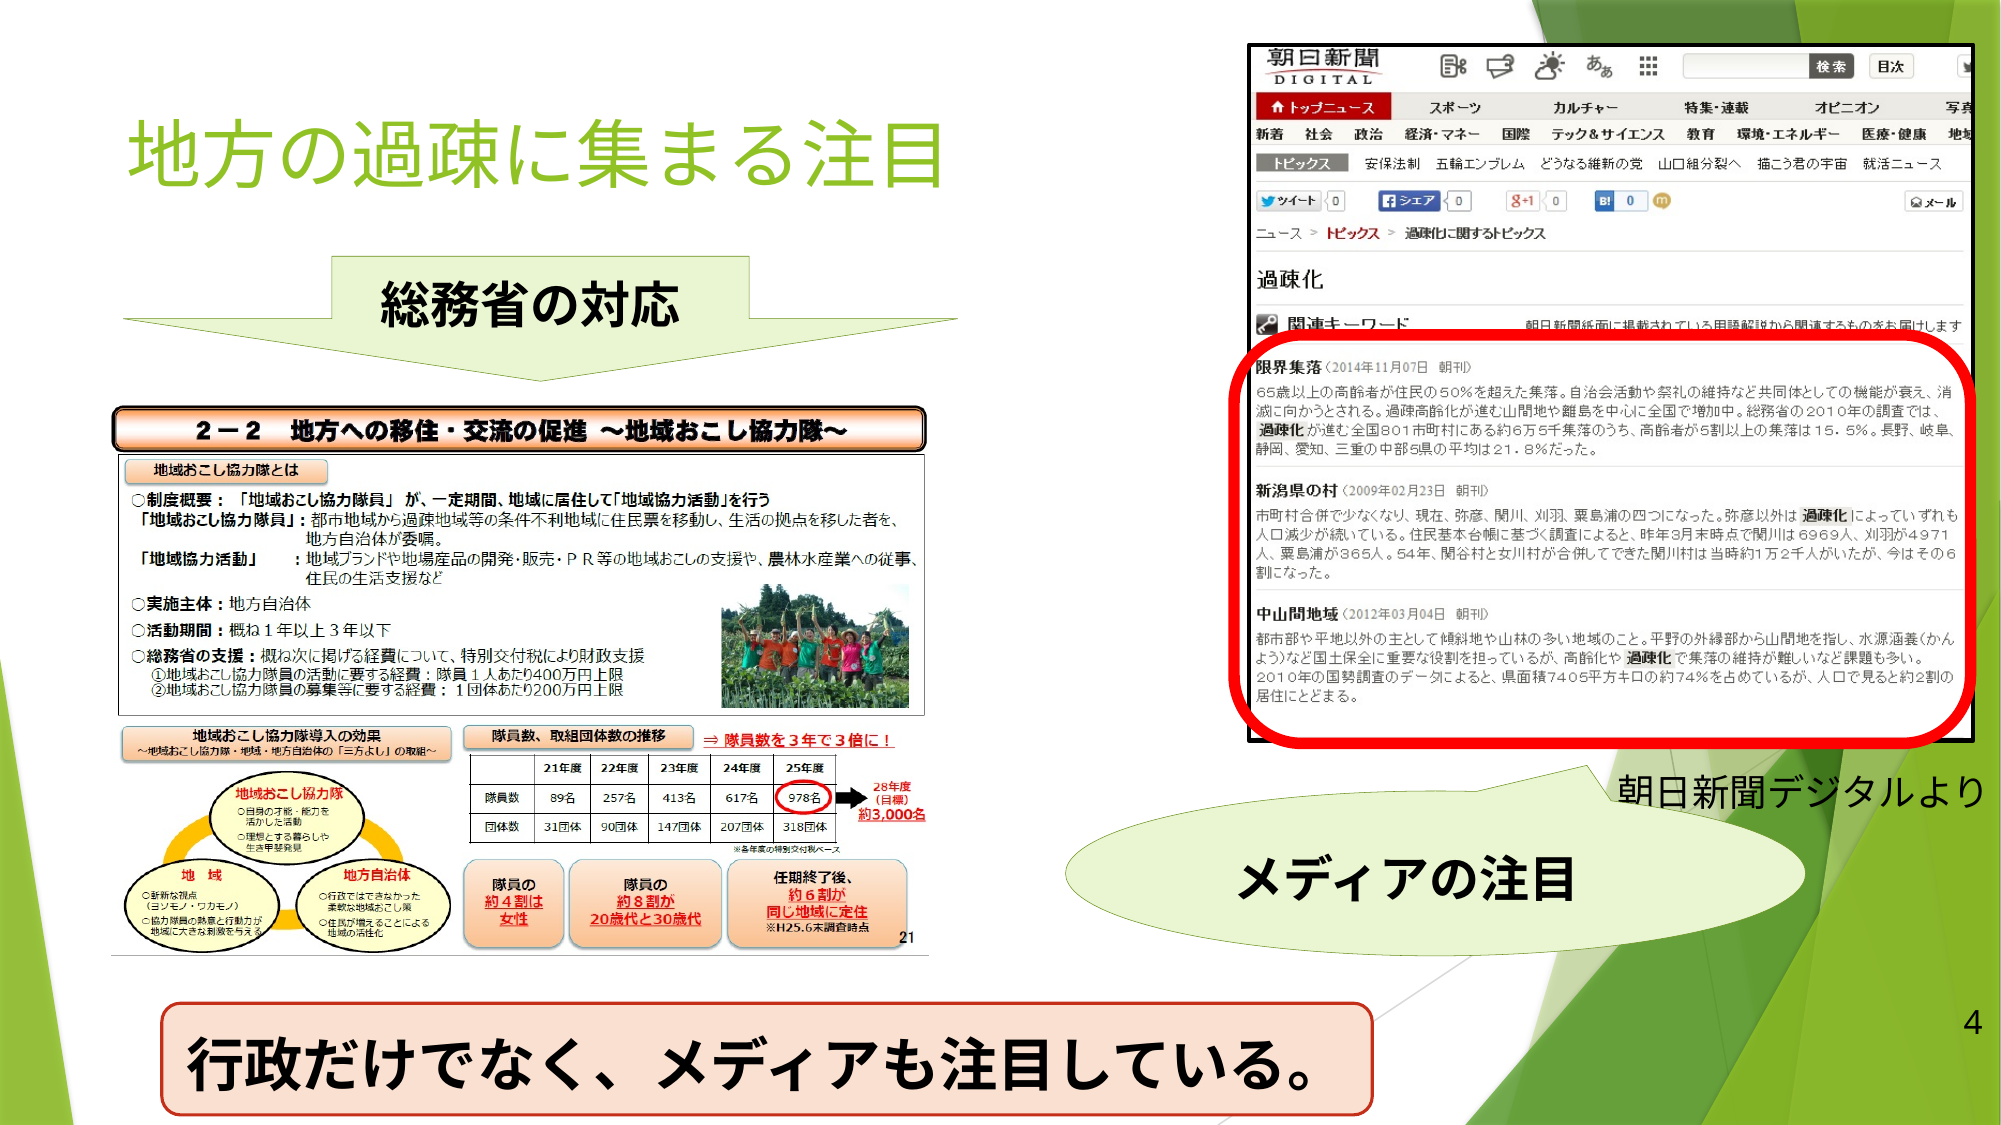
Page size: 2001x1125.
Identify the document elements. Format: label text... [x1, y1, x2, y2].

text_box メディアの注目 [1218, 840, 1825, 916]
text_box [1063, 763, 1778, 958]
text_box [122, 255, 959, 382]
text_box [161, 1002, 1425, 1116]
slide_number 4 [1885, 991, 1998, 1051]
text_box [1233, 46, 1972, 744]
title 地方の過疎に集まる注目 [111, 99, 1228, 317]
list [110, 404, 930, 957]
text_box 朝日新聞デジタルより [1602, 761, 2000, 822]
